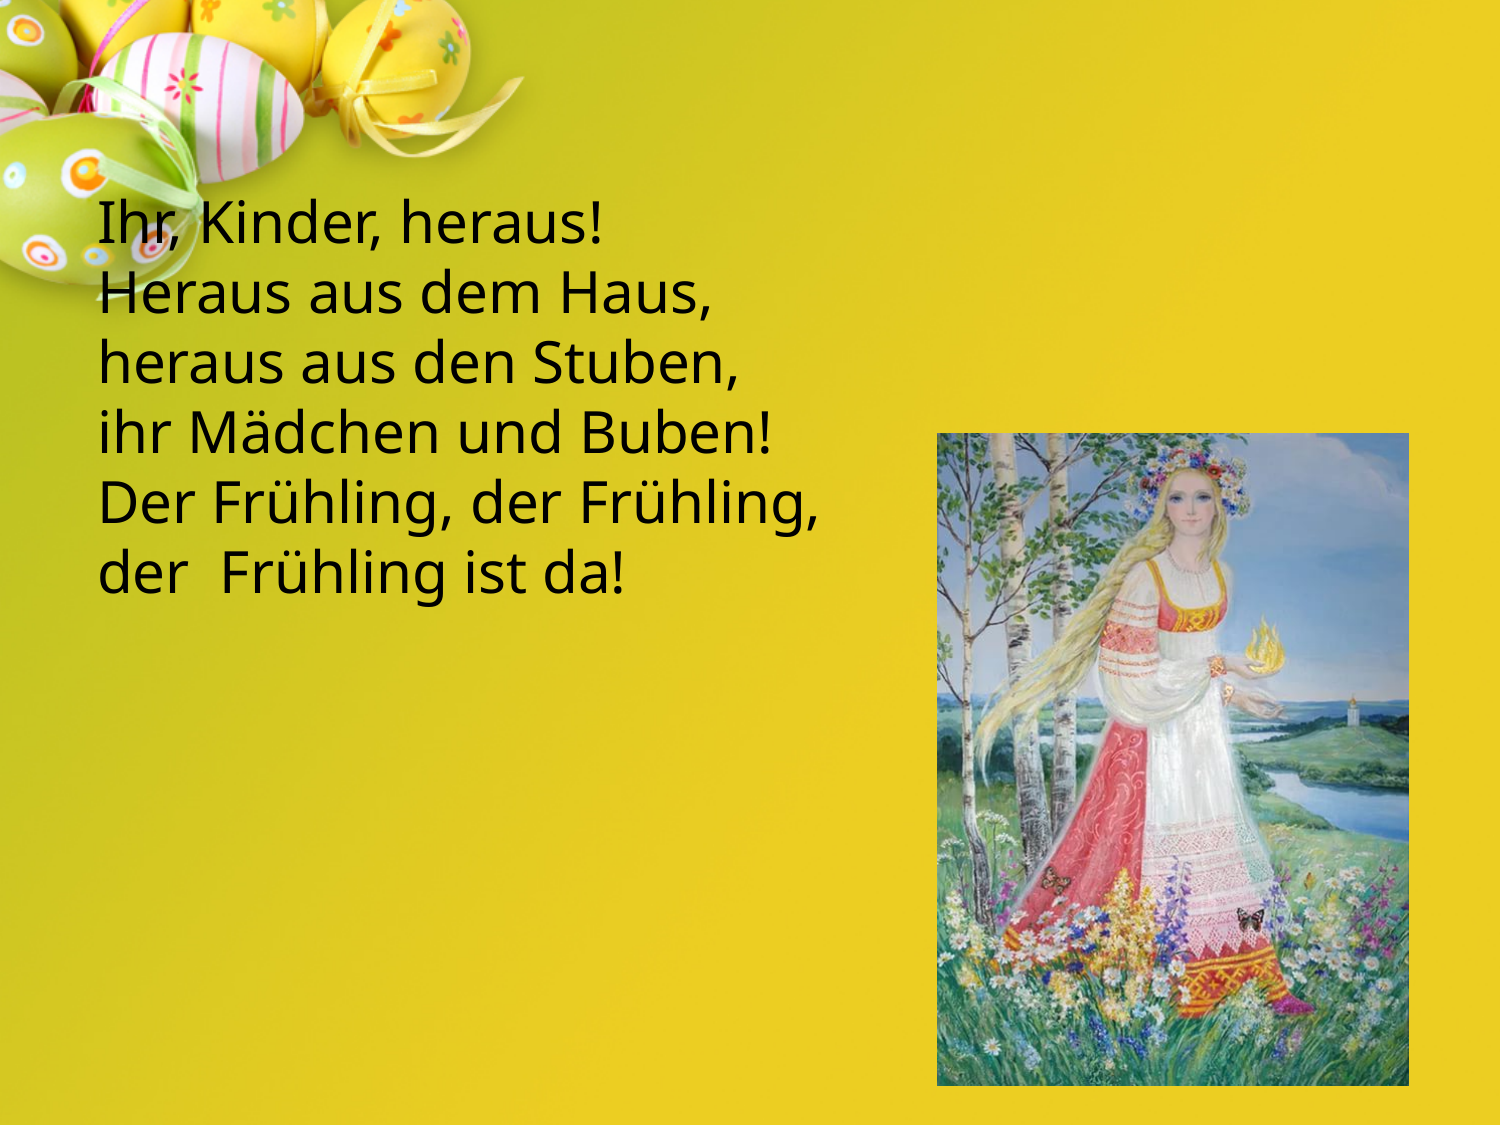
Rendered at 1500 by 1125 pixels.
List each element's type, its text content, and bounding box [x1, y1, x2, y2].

picture [0, 0, 1500, 1125]
text_box Ihr, Kinder, heraus! Heraus aus dem Haus, heraus aus den Stuben, ihr Mädchen und Buben! Der Frühling, der Frühling, der Frühling ist da! [82, 177, 1125, 613]
